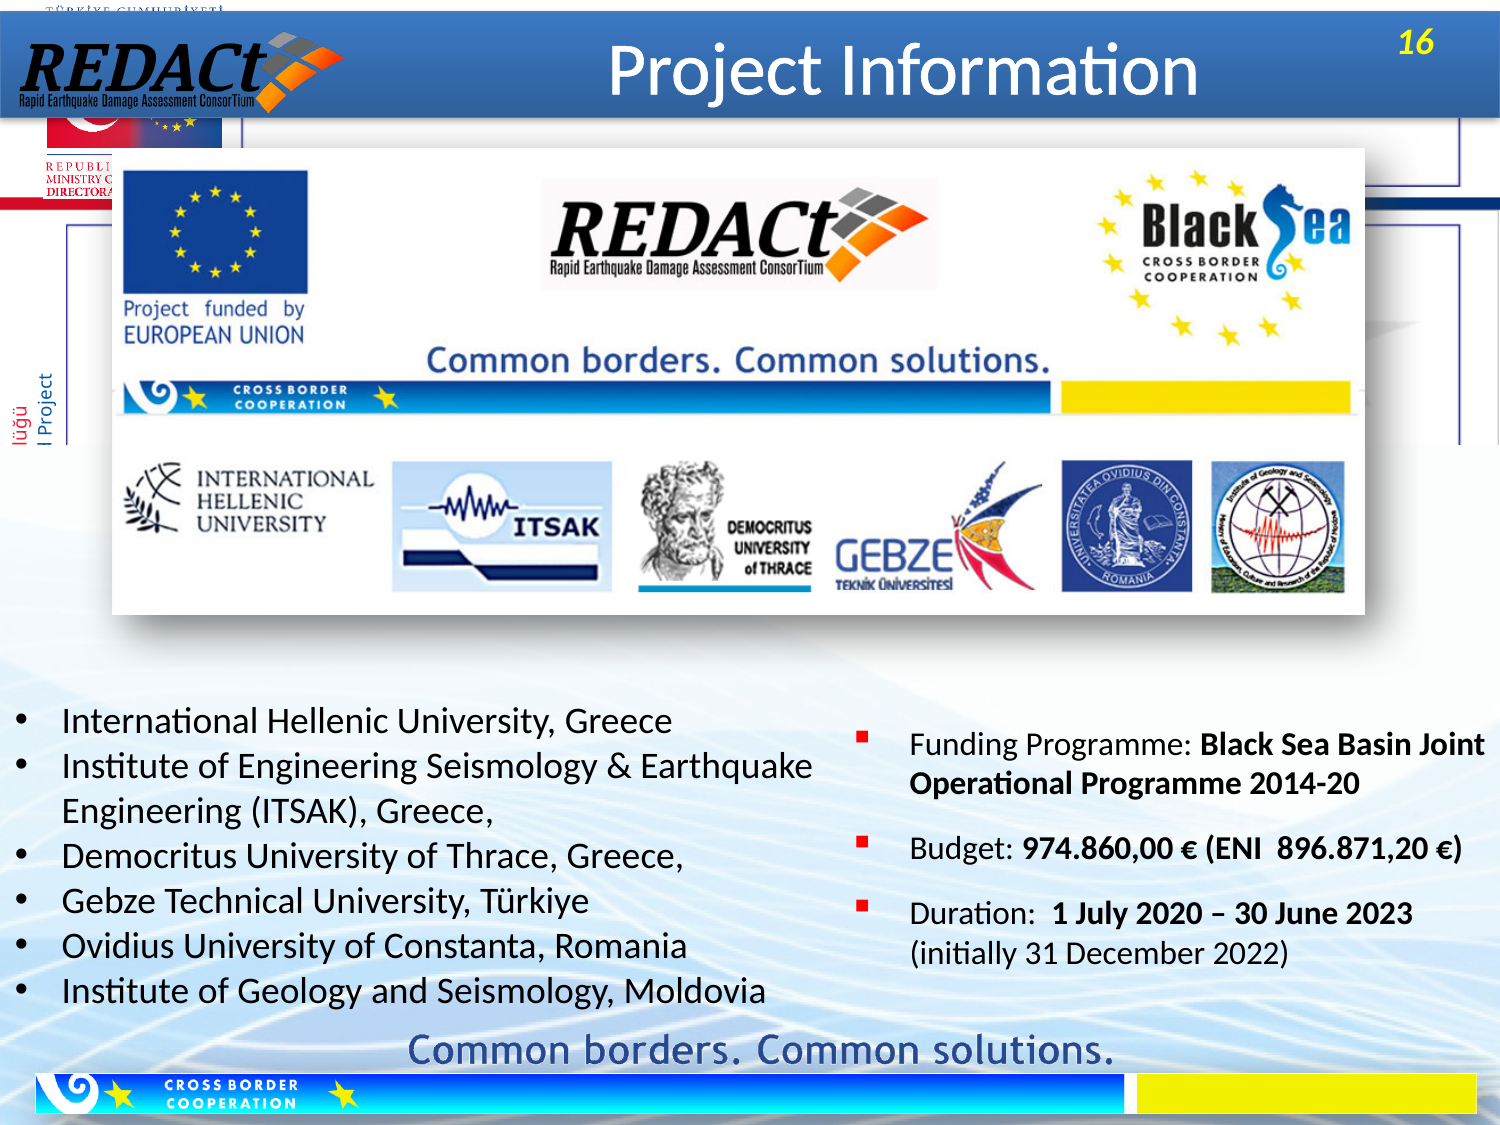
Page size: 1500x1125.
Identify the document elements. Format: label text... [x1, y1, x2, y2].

list Funding Programme: Black Sea Basin Joint Operational Programme 2014-20 Budget: 974.860,00 € (ENI 896.871,20 €) Duration: 1 July 2020 – 30 June 2023 (initially 31 December 2022) [838, 714, 1500, 996]
picture [0, 23, 1500, 1125]
text_box 16 [1381, 9, 1500, 70]
text_box International Hellenic University, Greece Institute of Engineering Seismology & Earthquake Engineering (ITSAK), Greece, Democritus University of Thrace, Greece, Gebze Technical University, Türkiye Ovidius University of Constanta, Romania Institute of Geology and Seismology, Moldovia [0, 688, 833, 1018]
picture [43, 2, 225, 11]
text_box Project Information [0, 11, 1500, 118]
